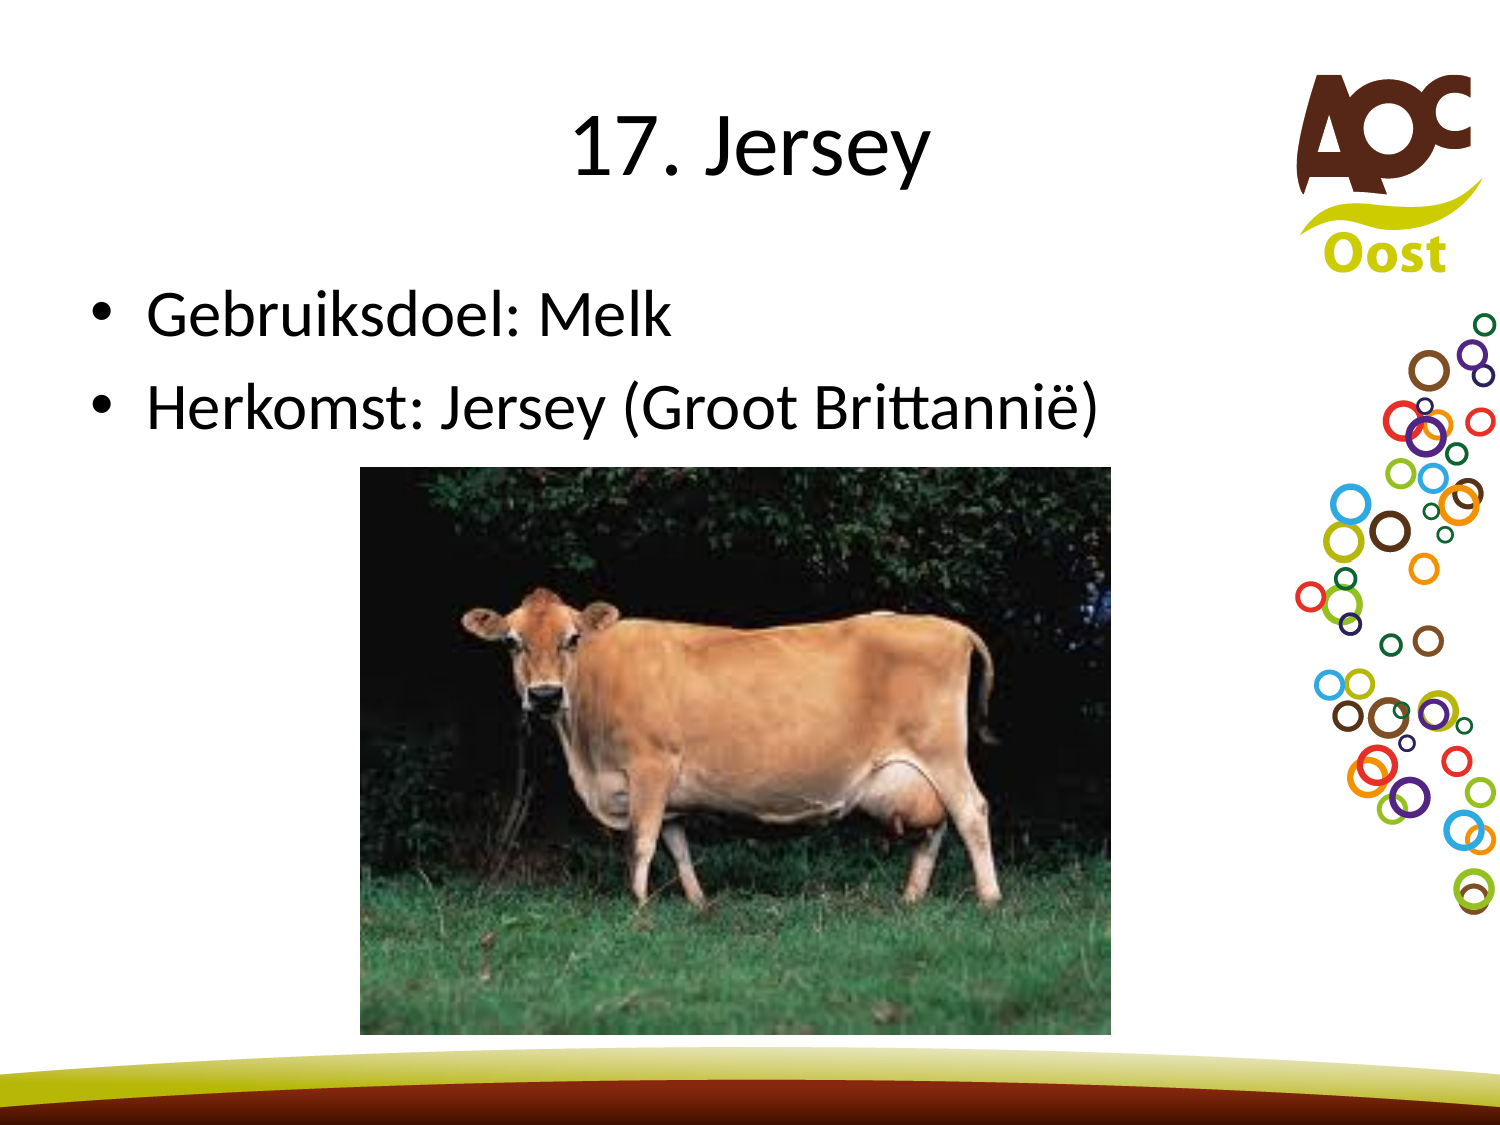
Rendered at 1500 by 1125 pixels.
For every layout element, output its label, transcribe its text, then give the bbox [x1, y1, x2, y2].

title 17. Jersey [75, 45, 1425, 233]
list Gebruiksdoel: Melk Herkomst: Jersey (Groot Brittannië) [75, 262, 1425, 1005]
picture [0, 0, 1500, 1125]
